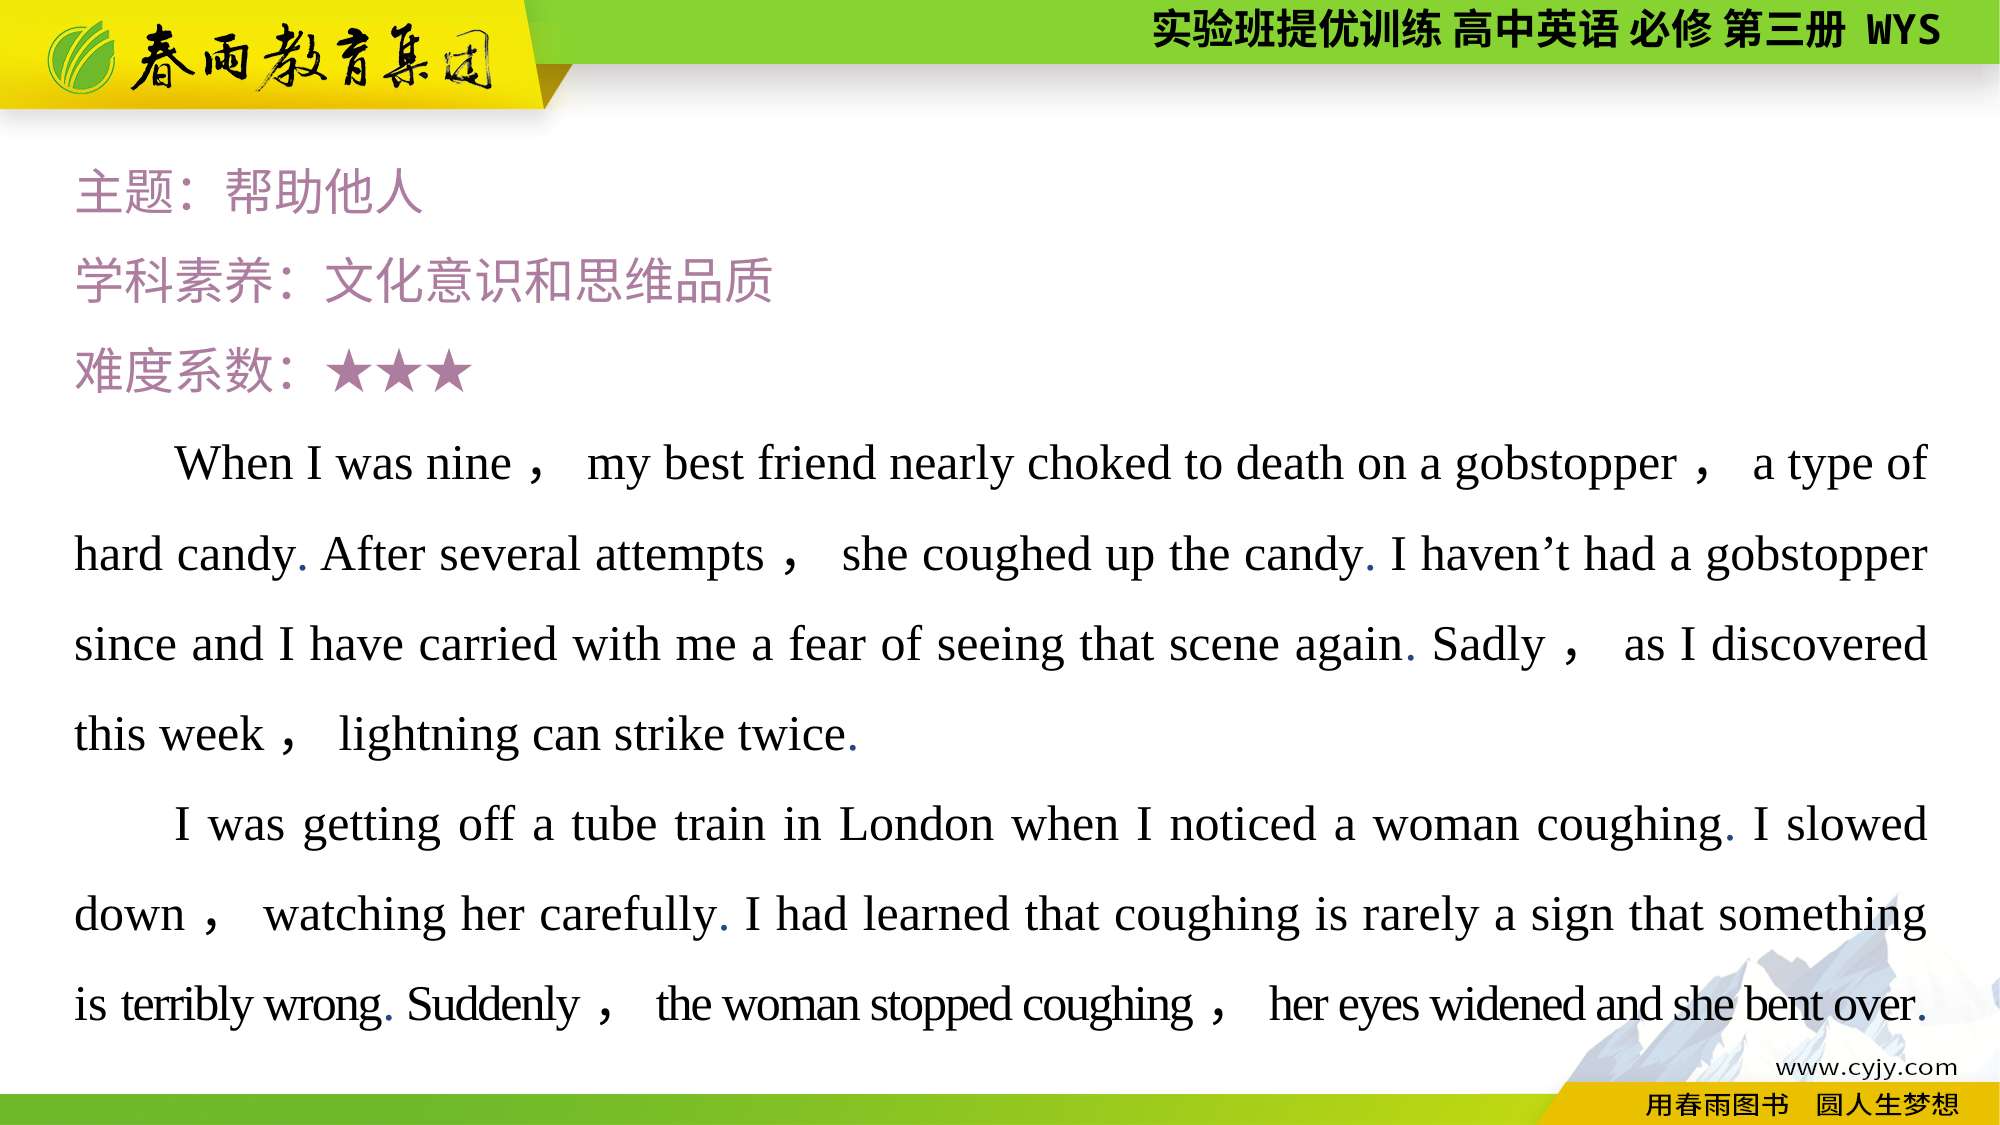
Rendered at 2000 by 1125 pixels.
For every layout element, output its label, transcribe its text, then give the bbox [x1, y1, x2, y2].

list 主题：帮助他人 学科素养：文化意识和思维品质 难度系数：★★★ When I was nine，my best friend nearly choked to death on a gobstopper，a type of hard candy. After several attempts，she coughed up the candy. I haven’t had a gobstopper since and I have carried with me a fear of seeing that scene again. Sadly，as I discovered this week，lightning can strike twice. I was getting off a tube train in London when I noticed a woman coughing. I slowed down，watching her carefully. I had learned that coughing is rarely a sign that something is terribly wrong. Suddenly，the woman stopped coughing，her eyes widened and she bent over. [59, 122, 1944, 1035]
picture [0, 0, 2000, 1125]
